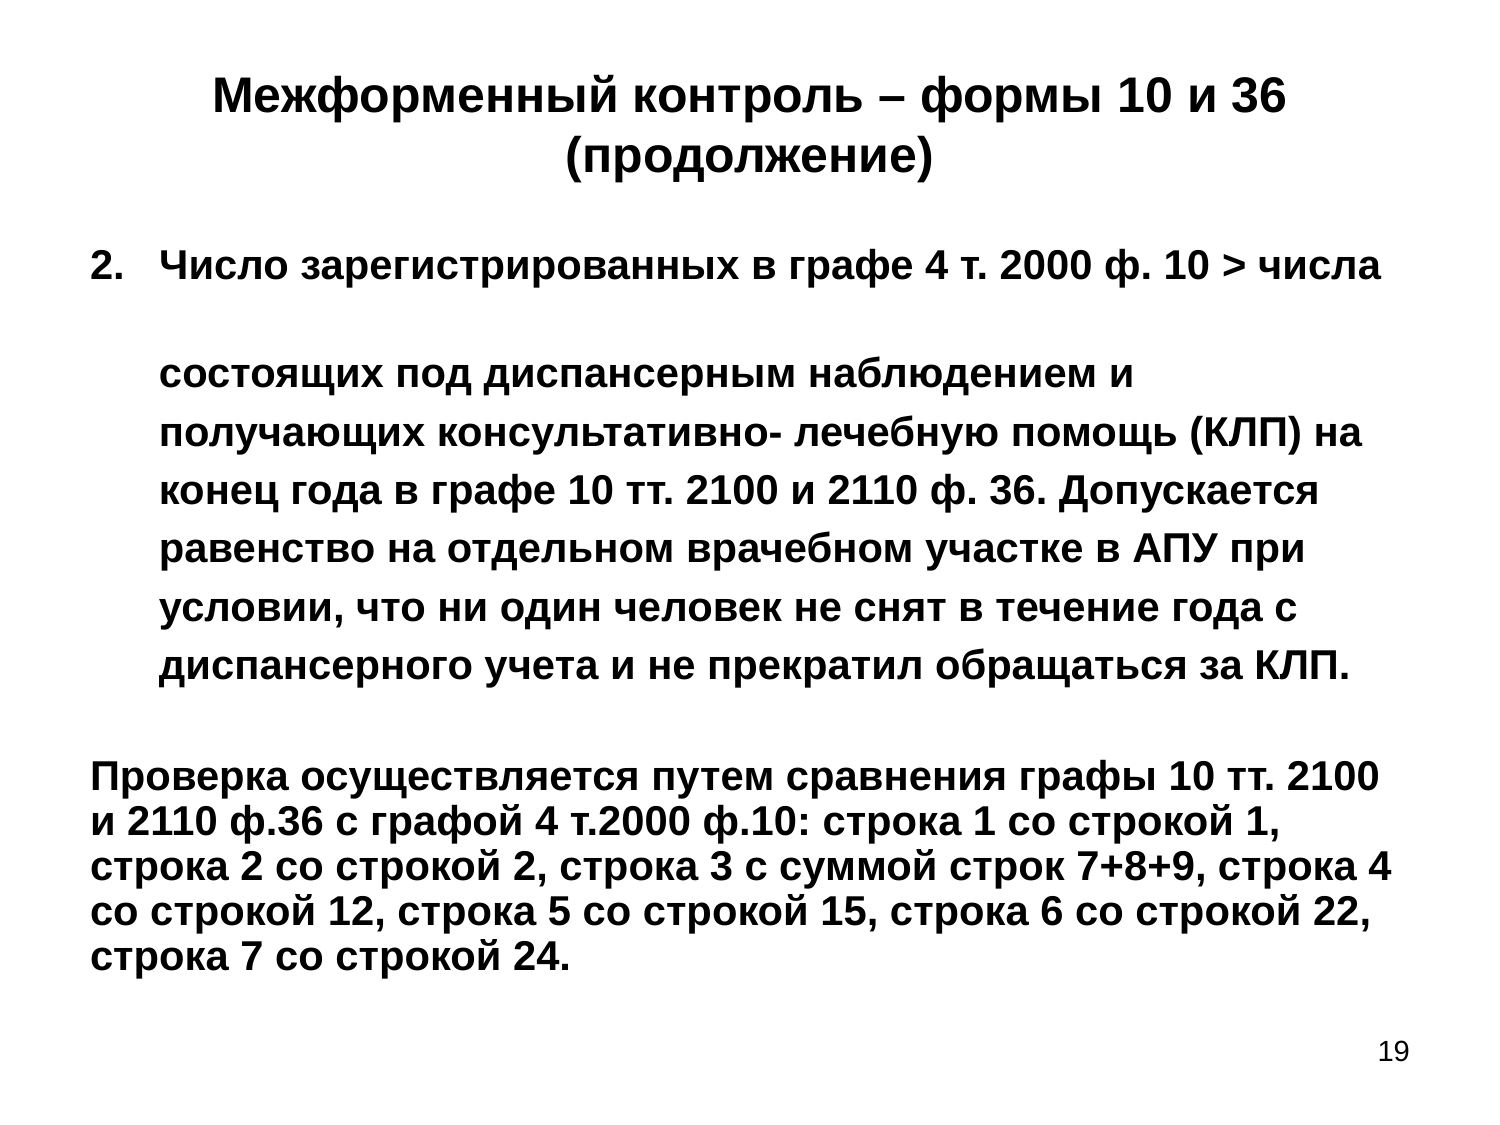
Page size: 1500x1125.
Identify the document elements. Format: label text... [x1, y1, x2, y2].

title Межформенный контроль – формы 10 и 36 (продолжение) [74, 44, 1426, 201]
list 2. Число зарегистрированных в графе 4 т. 2000 ф. 10 > числа состоящих под диспансерным наблюдением и получающих консультативно- лечебную помощь (КЛП) на конец года в графе 10 тт. 2100 и 2110 ф. 36. Допускается равенство на отдельном врачебном участке в АПУ при условии, что ни один человек не снят в течение года с диспансерного учета и не прекратил обращаться за КЛП. Проверка осуществляется путем сравнения графы 10 тт. 2100 и 2110 ф.36 с графой 4 т.2000 ф.10: строка 1 со строкой 1, строка 2 со строкой 2, строка 3 с суммой строк 7+8+9, строка 4 со строкой 12, строка 5 со строкой 15, строка 6 со строкой 22, строка 7 со строкой 24. [74, 229, 1426, 1028]
slide_number 19 [1074, 1024, 1425, 1103]
